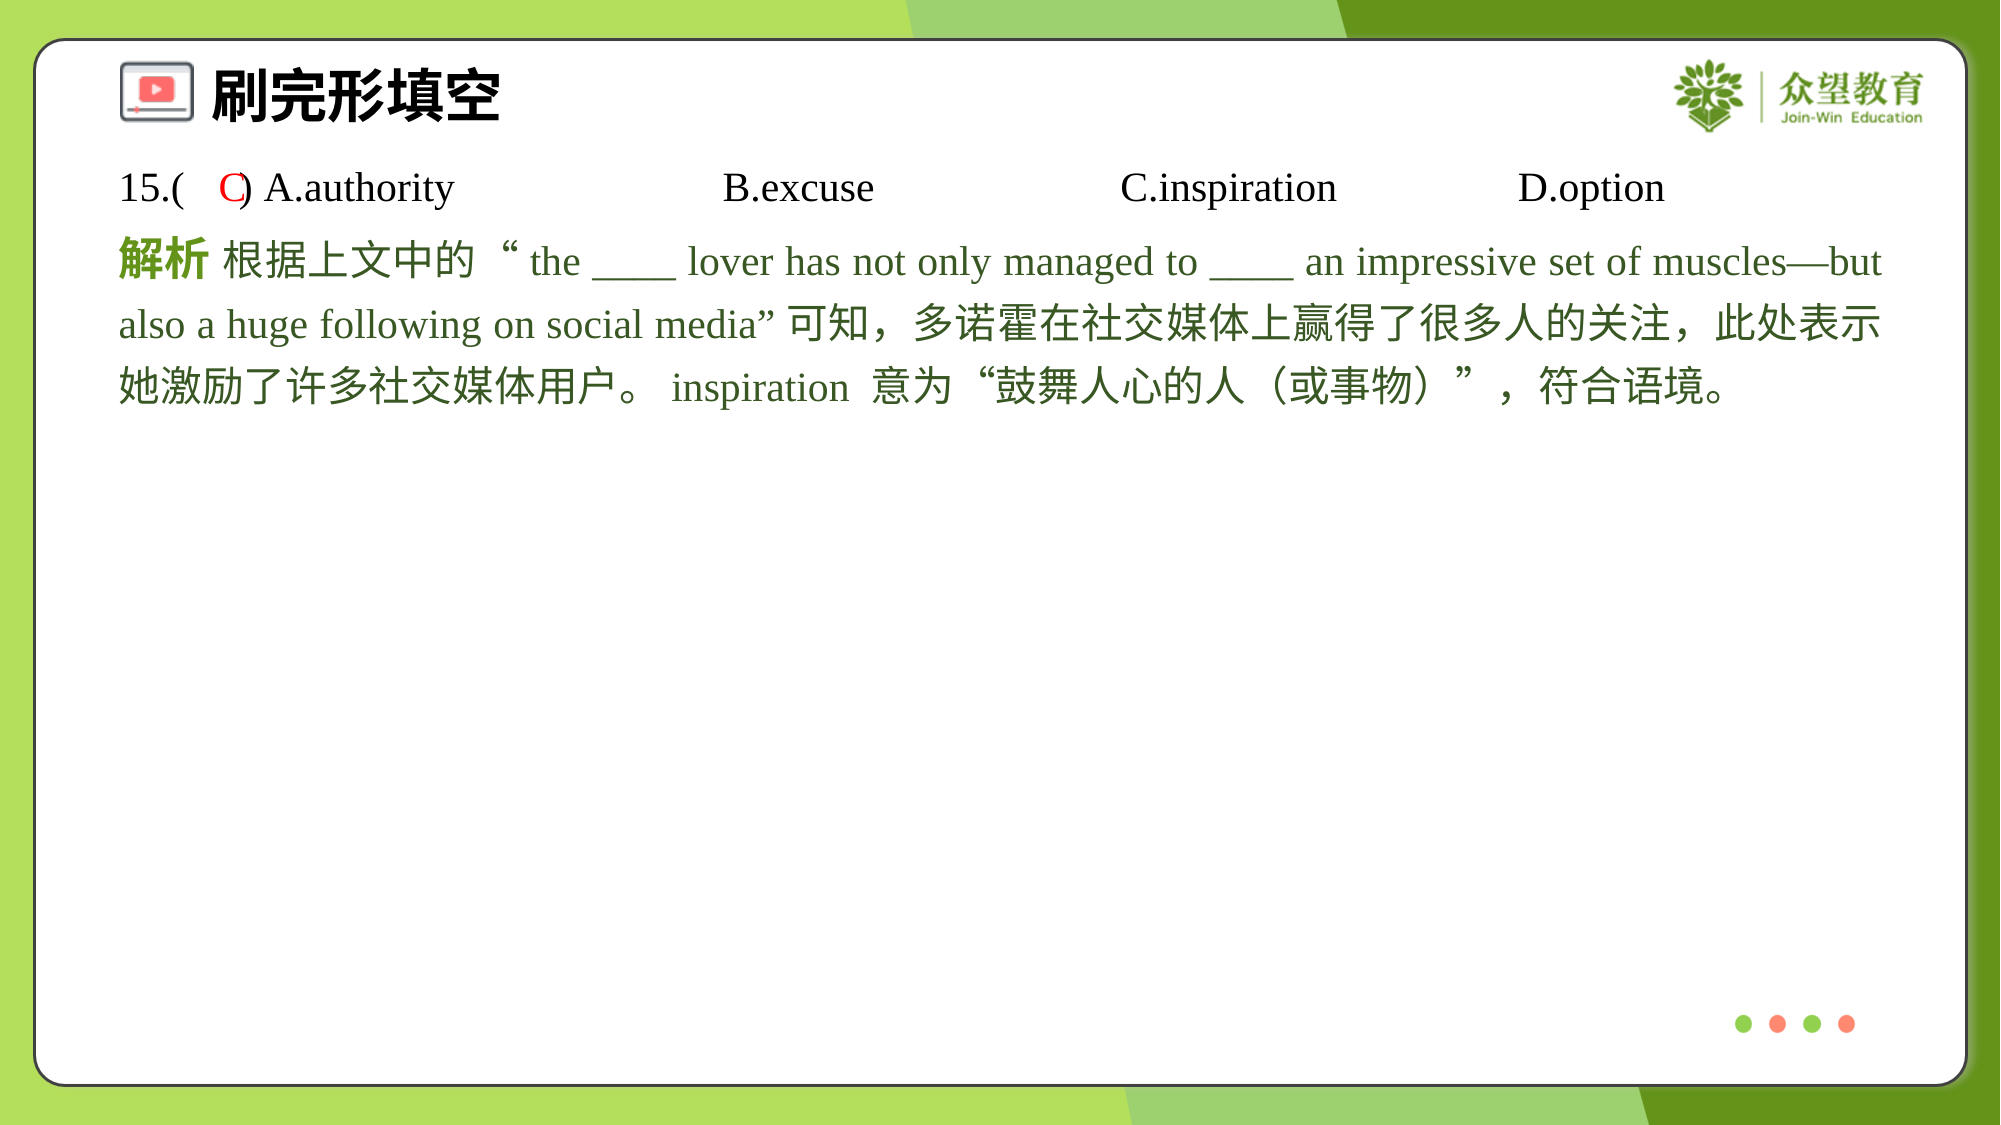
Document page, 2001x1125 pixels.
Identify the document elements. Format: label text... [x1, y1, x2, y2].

text_box 15.( ) A.authority B.excuse C.inspiration D.option [252, 146, 1883, 204]
text_box 15.( ) A.authority B.excuse C.inspiration D.option [118, 146, 213, 204]
picture [0, 0, 2000, 1125]
text_box 解析 根据上文中的“the ____ lover has not only managed to ____ an impressive set of muscles—but also a huge following on social media”可知，多诺霍在社交媒体上赢得了很多人的关注，此处表示她激励了许多社交媒体用户。inspiration 意为“鼓舞人心的人（或事物）”，符合语境。 [118, 215, 1883, 468]
text_box C [213, 146, 252, 205]
